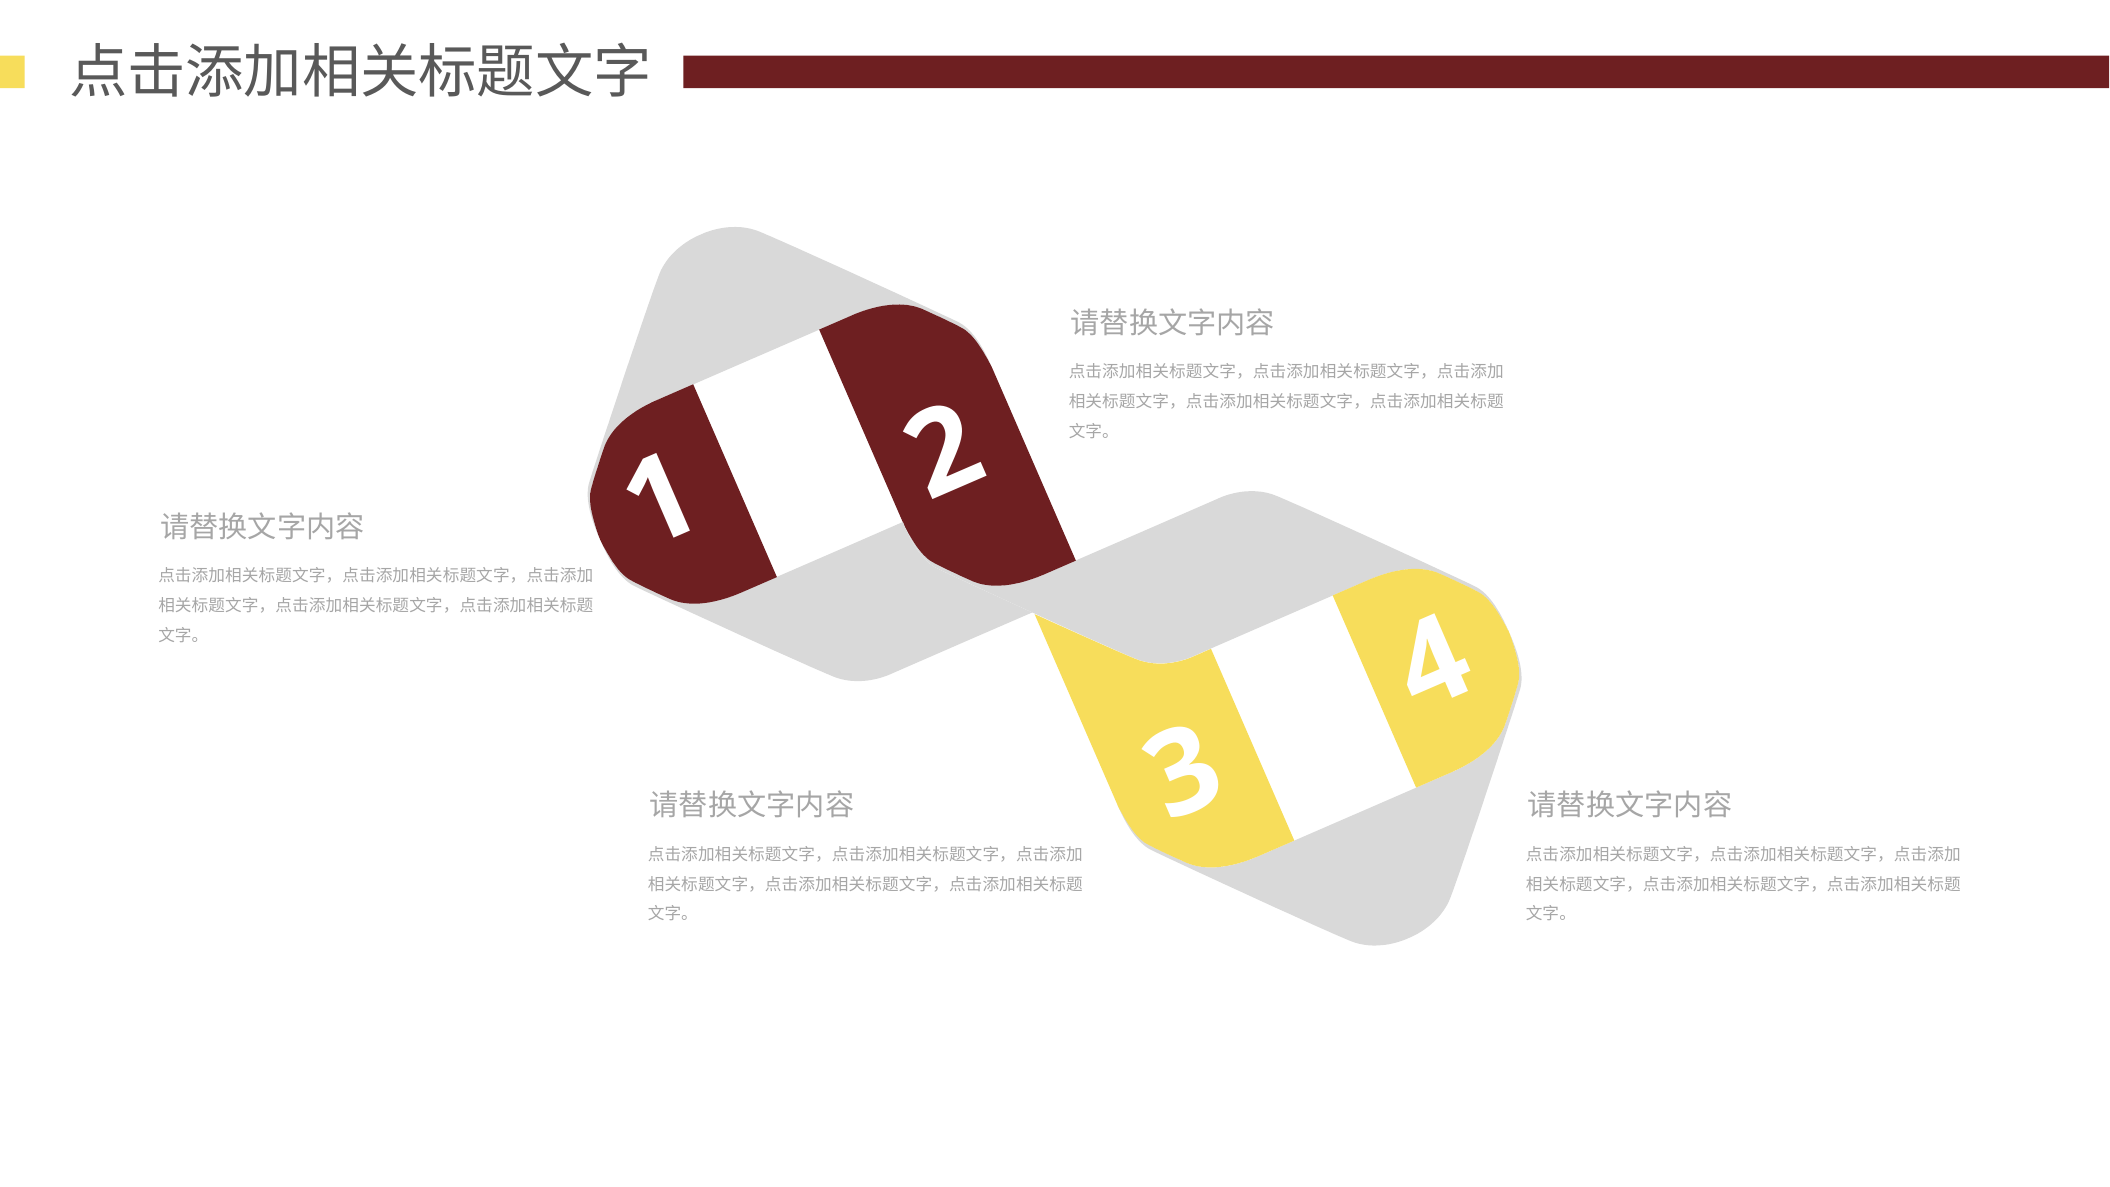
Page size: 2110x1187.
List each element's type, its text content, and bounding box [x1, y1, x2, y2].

text_box 请替换文字内容 [1576, 771, 1911, 830]
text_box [534, 224, 1576, 948]
text_box 点击添加相关标题文字 [54, 26, 667, 112]
text_box 点击添加相关标题文字，点击添加相关标题文字，点击添加相关标题文字，点击添加相关标题文字，点击添加相关标题文字。 [144, 551, 534, 652]
text_box 点击添加相关标题文字，点击添加相关标题文字，点击添加相关标题文字，点击添加相关标题文字，点击添加相关标题文字。 [1576, 826, 1981, 931]
text_box 请替换文字内容 [144, 493, 534, 551]
